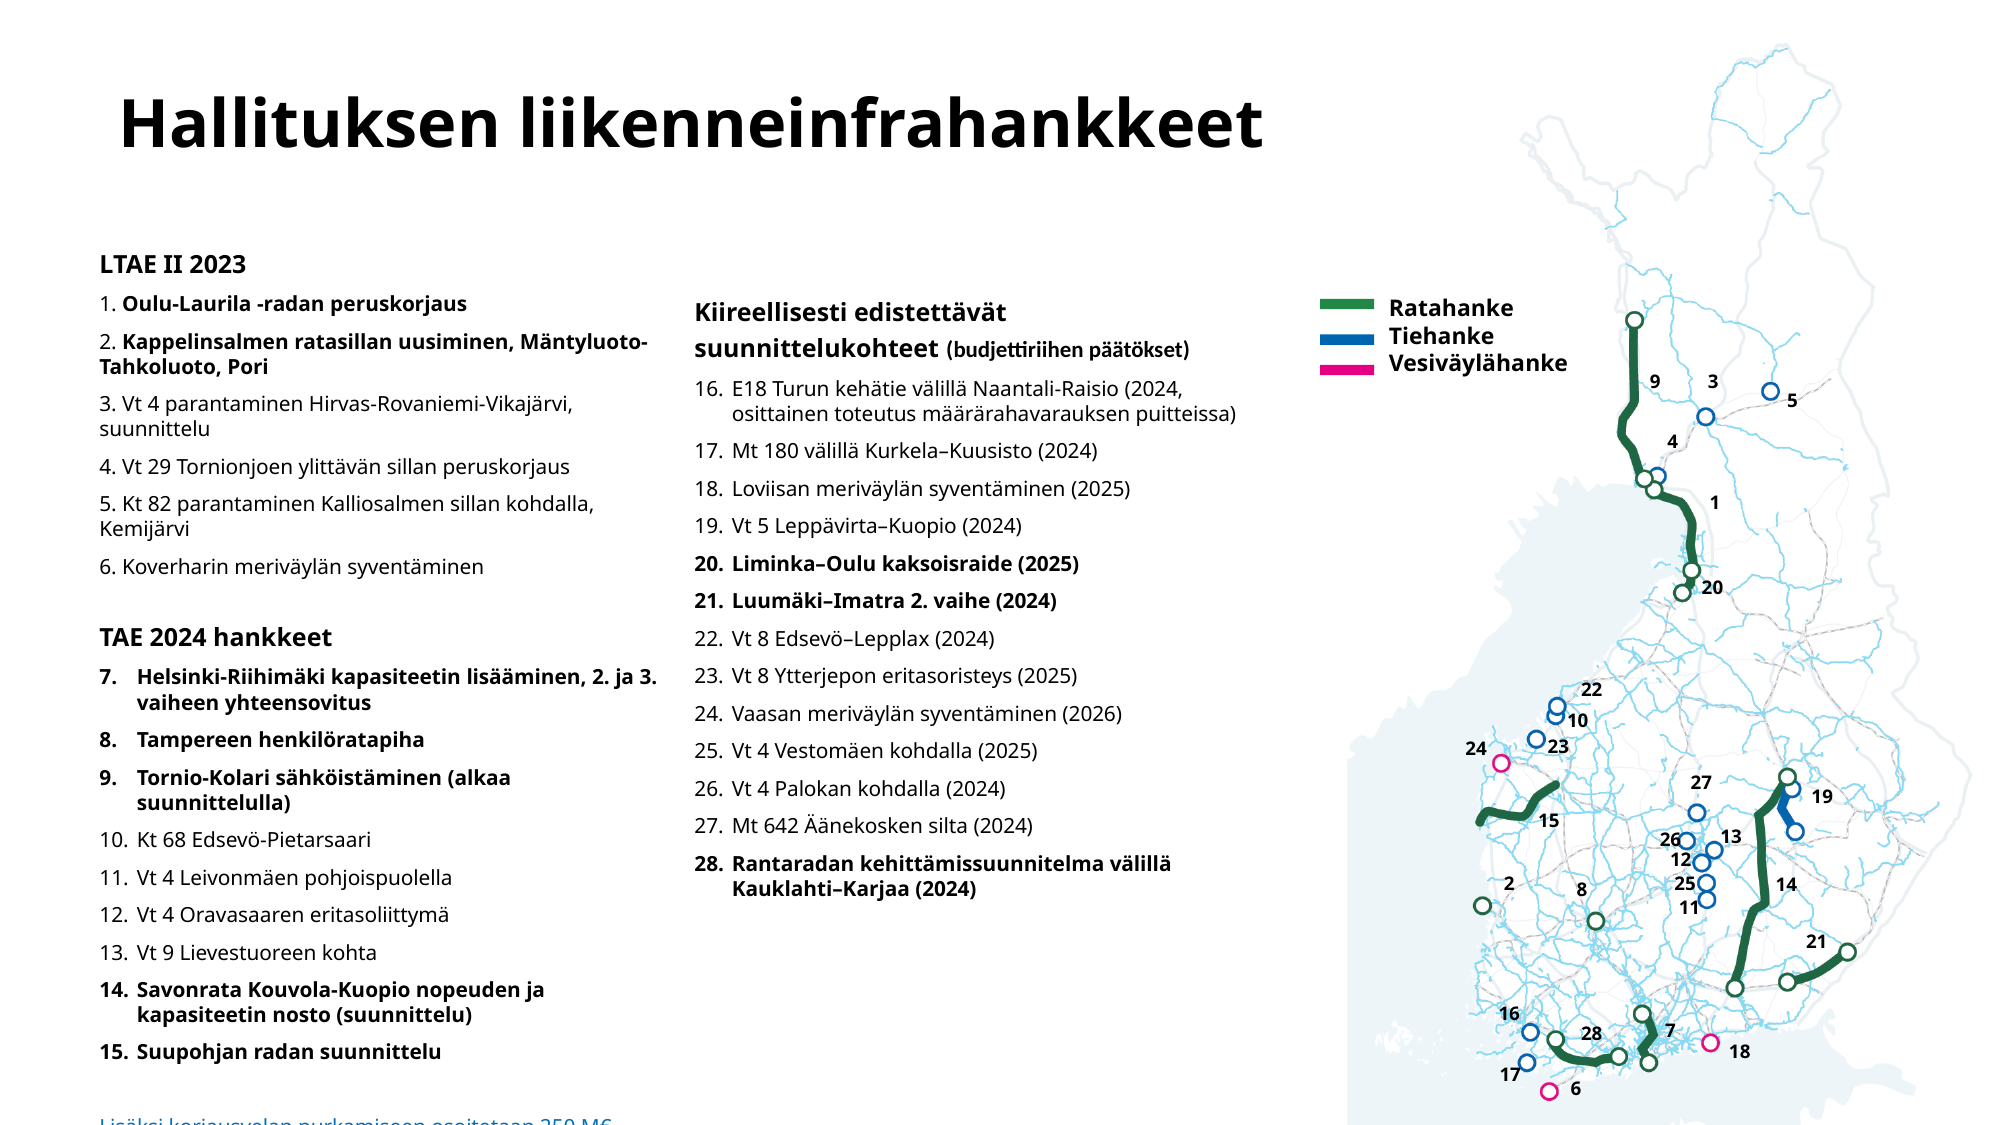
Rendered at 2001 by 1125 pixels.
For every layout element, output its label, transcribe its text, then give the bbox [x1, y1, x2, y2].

text_box LTAE II 2023 1. Oulu-Laurila -radan peruskorjaus 2. Kappelinsalmen ratasillan uusiminen, Mäntyluoto-Tahkoluoto, Pori 3. Vt 4 parantaminen Hirvas-Rovaniemi-Vikajärvi, suunnittelu 4. Vt 29 Tornionjoen ylittävän sillan peruskorjaus 5. Kt 82 parantaminen Kalliosalmen sillan kohdalla, Kemijärvi 6. Koverharin meriväylän syventäminen TAE 2024 hankkeet Helsinki-Riihimäki kapasiteetin lisääminen, 2. ja 3. vaiheen yhteensovitus Tampereen henkilöratapiha Tornio-Kolari sähköistäminen (alkaa suunnittelulla) Kt 68 Edsevö-Pietarsaari Vt 4 Leivonmäen pohjoispuolella Vt 4 Oravasaaren eritasoliittymä Vt 9 Lievestuoreen kohta Savonrata Kouvola-Kuopio nopeuden ja kapasiteetin nosto (suunnittelu) Suupohjan radan suunnittelu Lisäksi korjausvelan purkamiseen osoitetaan 250 M€ määräraha. (ei kartalla). Kiireellisesti edistettävät suunnittelukohteet (budjettiriihen päätökset) E18 Turun kehätie välillä Naantali-Raisio (2024, osittainen toteutus määrärahavarauksen puitteissa) Mt 180 välillä Kurkela–Kuusisto (2024) Loviisan meriväylän syventäminen (2025) Vt 5 Leppävirta–Kuopio (2024) Liminka–Oulu kaksoisraide (2025) Luumäki–Imatra 2. vaihe (2024) Vt 8 Edsevö–Lepplax (2024) Vt 8 Ytterjepon eritasoristeys (2025) Vaasan meriväylän syventäminen (2026) Vt 4 Vestomäen kohdalla (2025) Vt 4 Palokan kohdalla (2024) Mt 642 Äänekosken silta (2024) Rantaradan kehittämissuunnitelma välillä Kauklahti–Karjaa (2024) [84, 234, 1275, 1125]
text_box [1320, 364, 1347, 376]
picture [1347, 1, 2001, 1125]
text_box [1319, 298, 1347, 310]
text_box [1319, 333, 1347, 346]
title Hallituksen liikenneinfrahankkeet [103, 17, 1347, 235]
